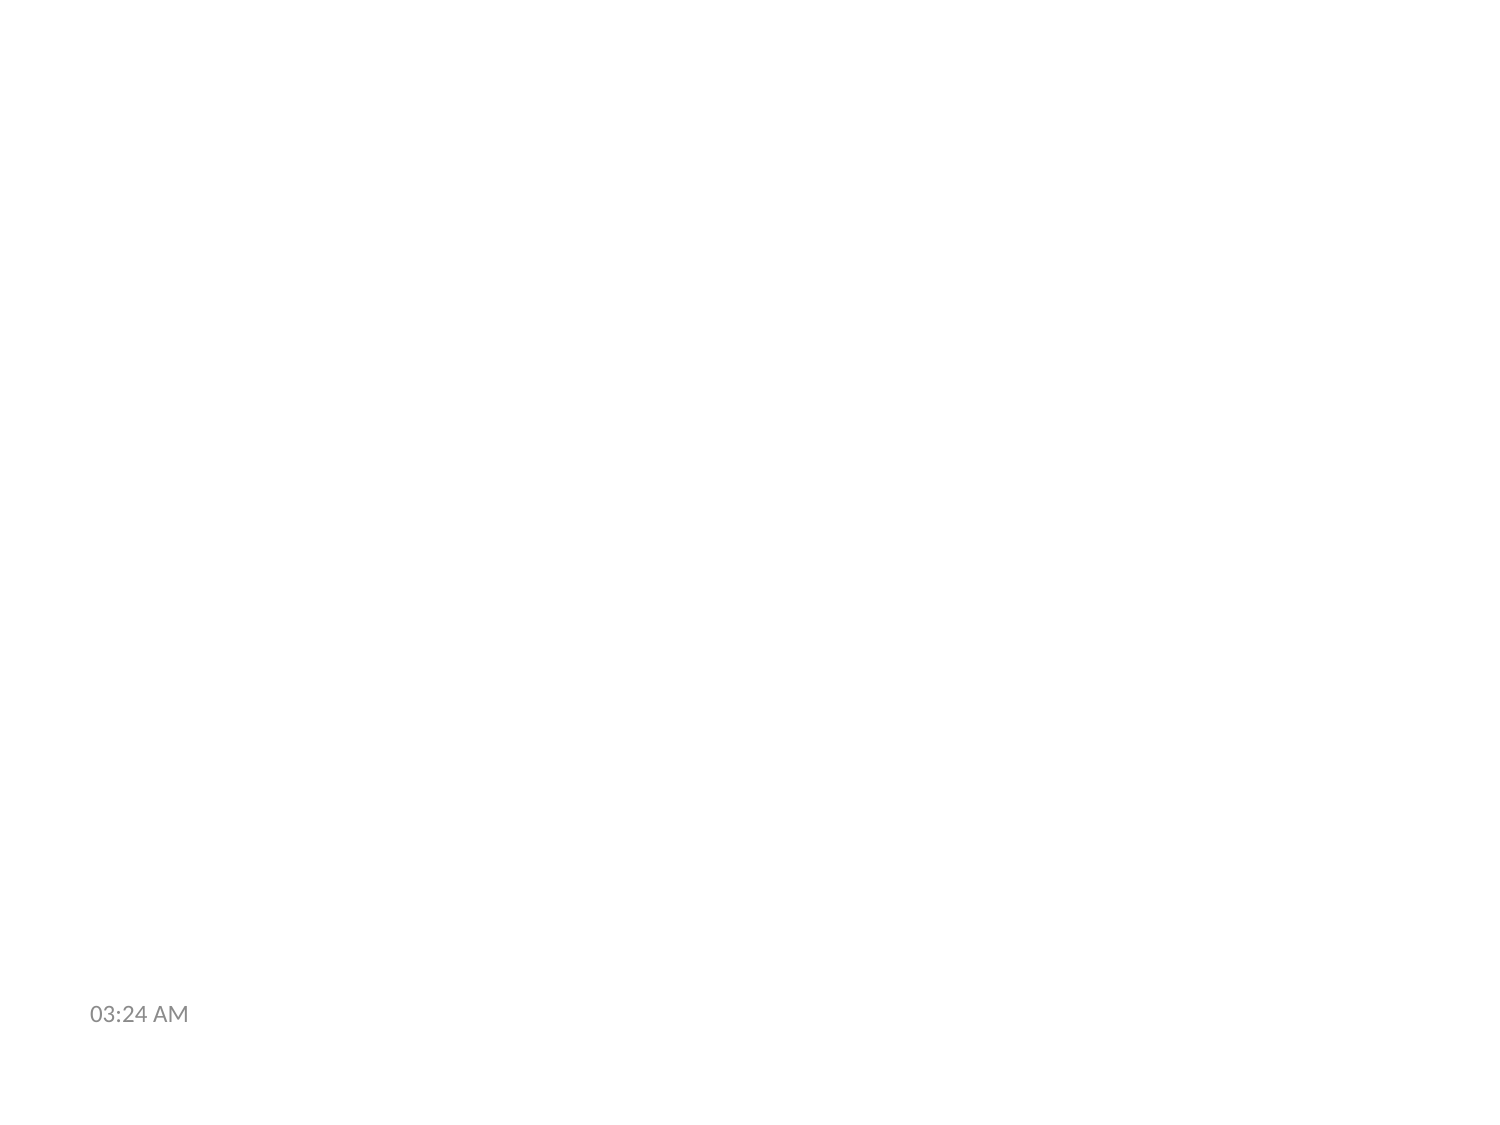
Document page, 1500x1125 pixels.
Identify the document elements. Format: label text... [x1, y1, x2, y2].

text_box 3:35 PM [75, 982, 425, 1043]
